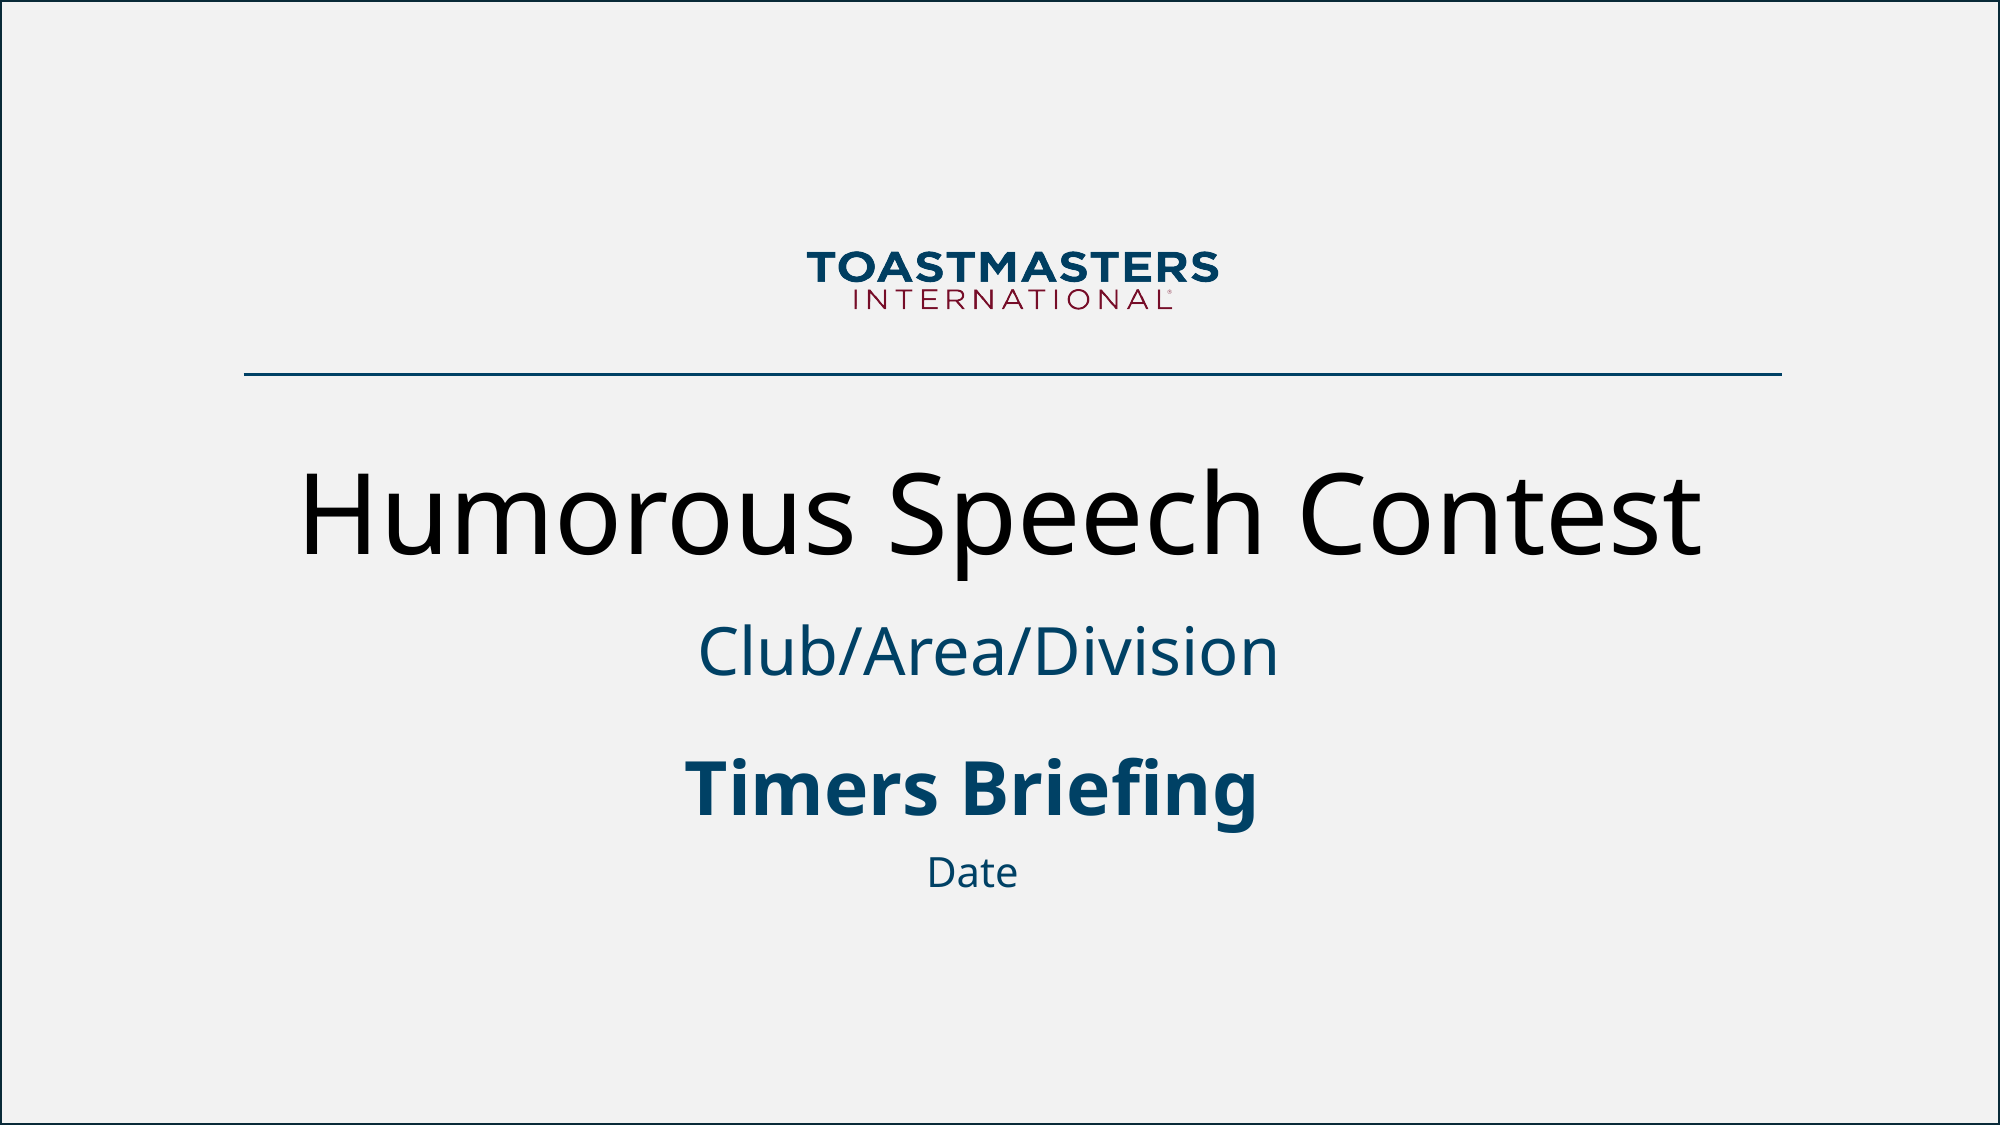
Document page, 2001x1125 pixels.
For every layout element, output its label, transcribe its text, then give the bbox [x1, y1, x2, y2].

text_box Timers Briefing Date [325, 742, 1620, 835]
text_box Humorous Speech Contest [206, 449, 693, 612]
text_box Club/Area/Division [342, 612, 1637, 702]
text_box [0, 0, 2000, 1125]
picture [693, 0, 1333, 660]
text_box Humorous Speech Contest [1333, 449, 1794, 612]
